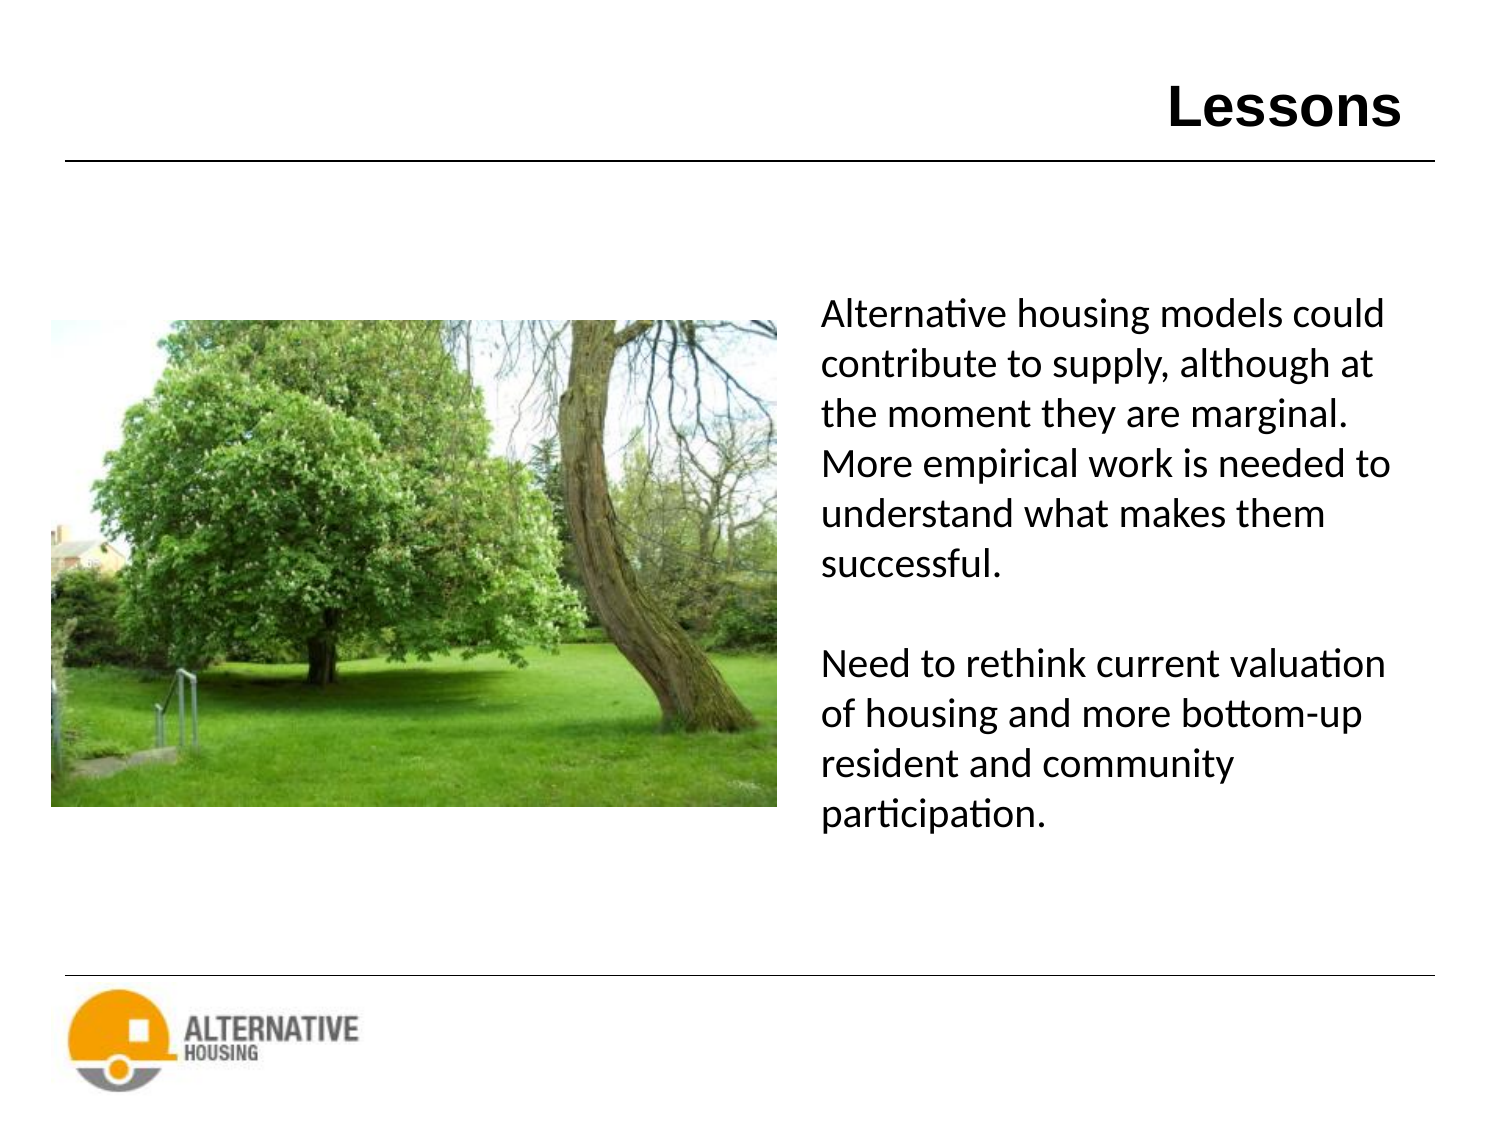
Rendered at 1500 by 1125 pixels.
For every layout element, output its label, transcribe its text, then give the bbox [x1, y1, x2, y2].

text_box Lessons [213, 61, 1419, 146]
text_box Alternative housing models could contribute to supply, although at the moment they are marginal. More empirical work is needed to understand what makes them successful. Need to rethink current valuation of housing and more bottom-up resident and community participation. [806, 278, 1433, 844]
picture [51, 320, 777, 807]
picture [51, 981, 442, 1101]
